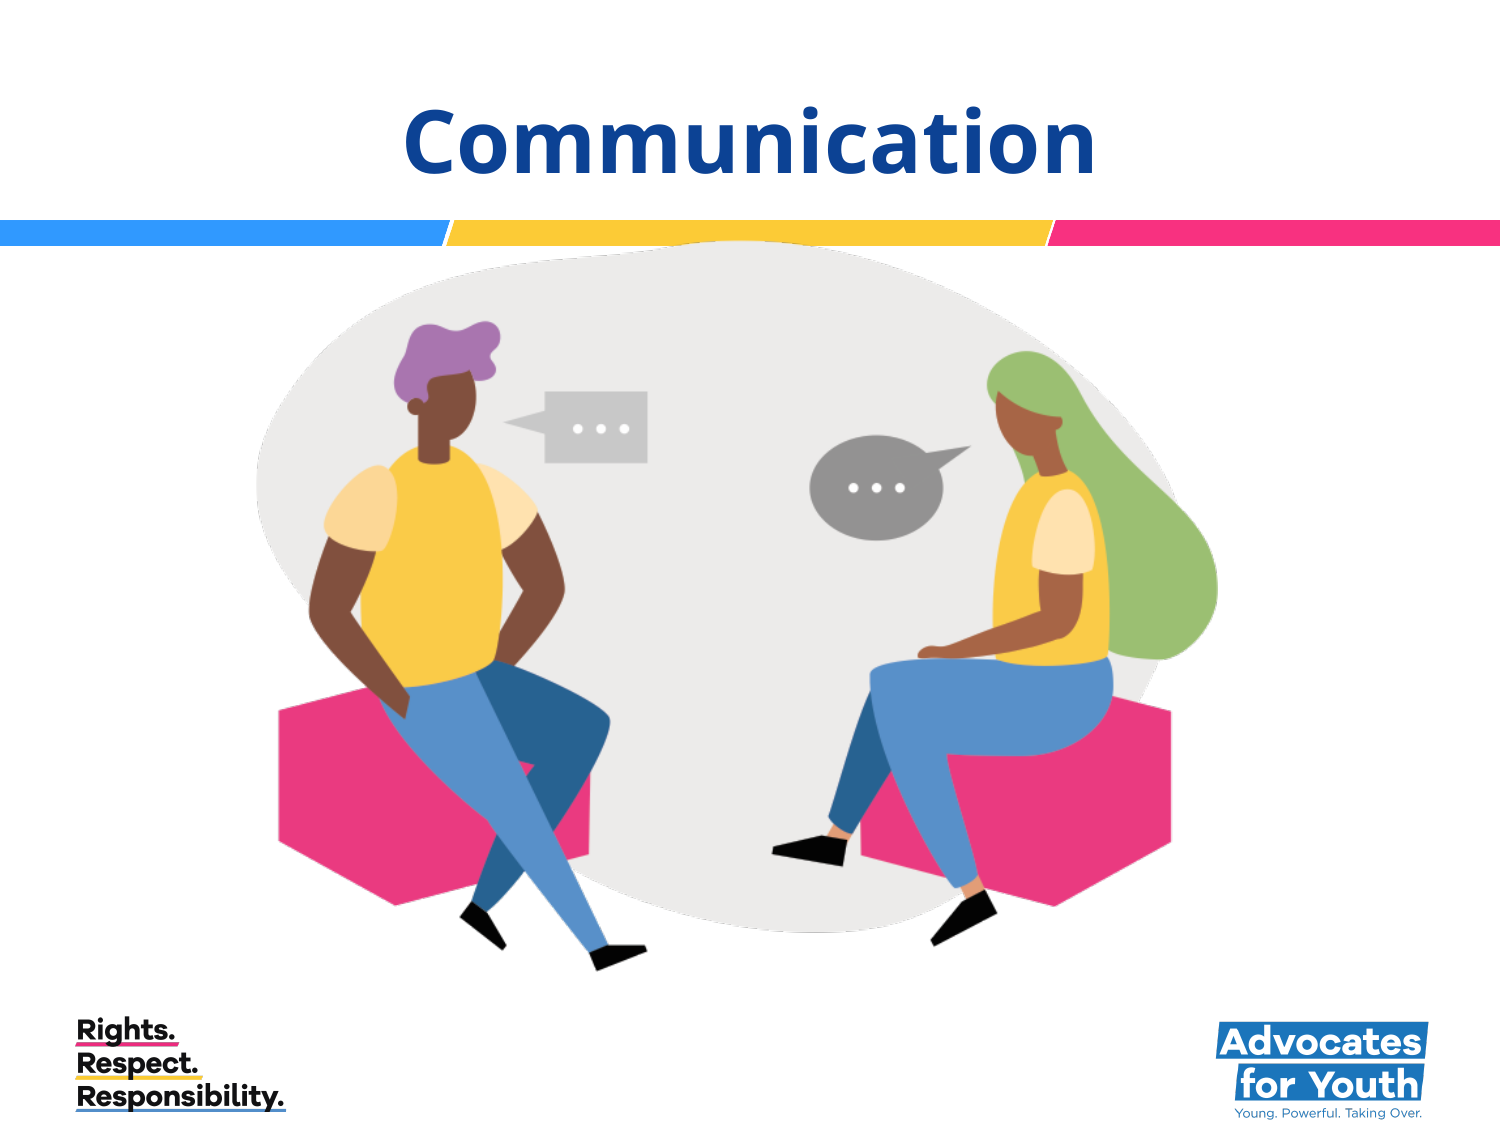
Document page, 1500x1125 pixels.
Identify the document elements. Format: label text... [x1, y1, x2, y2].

picture [0, 207, 1500, 972]
title Communication [75, 45, 1425, 233]
